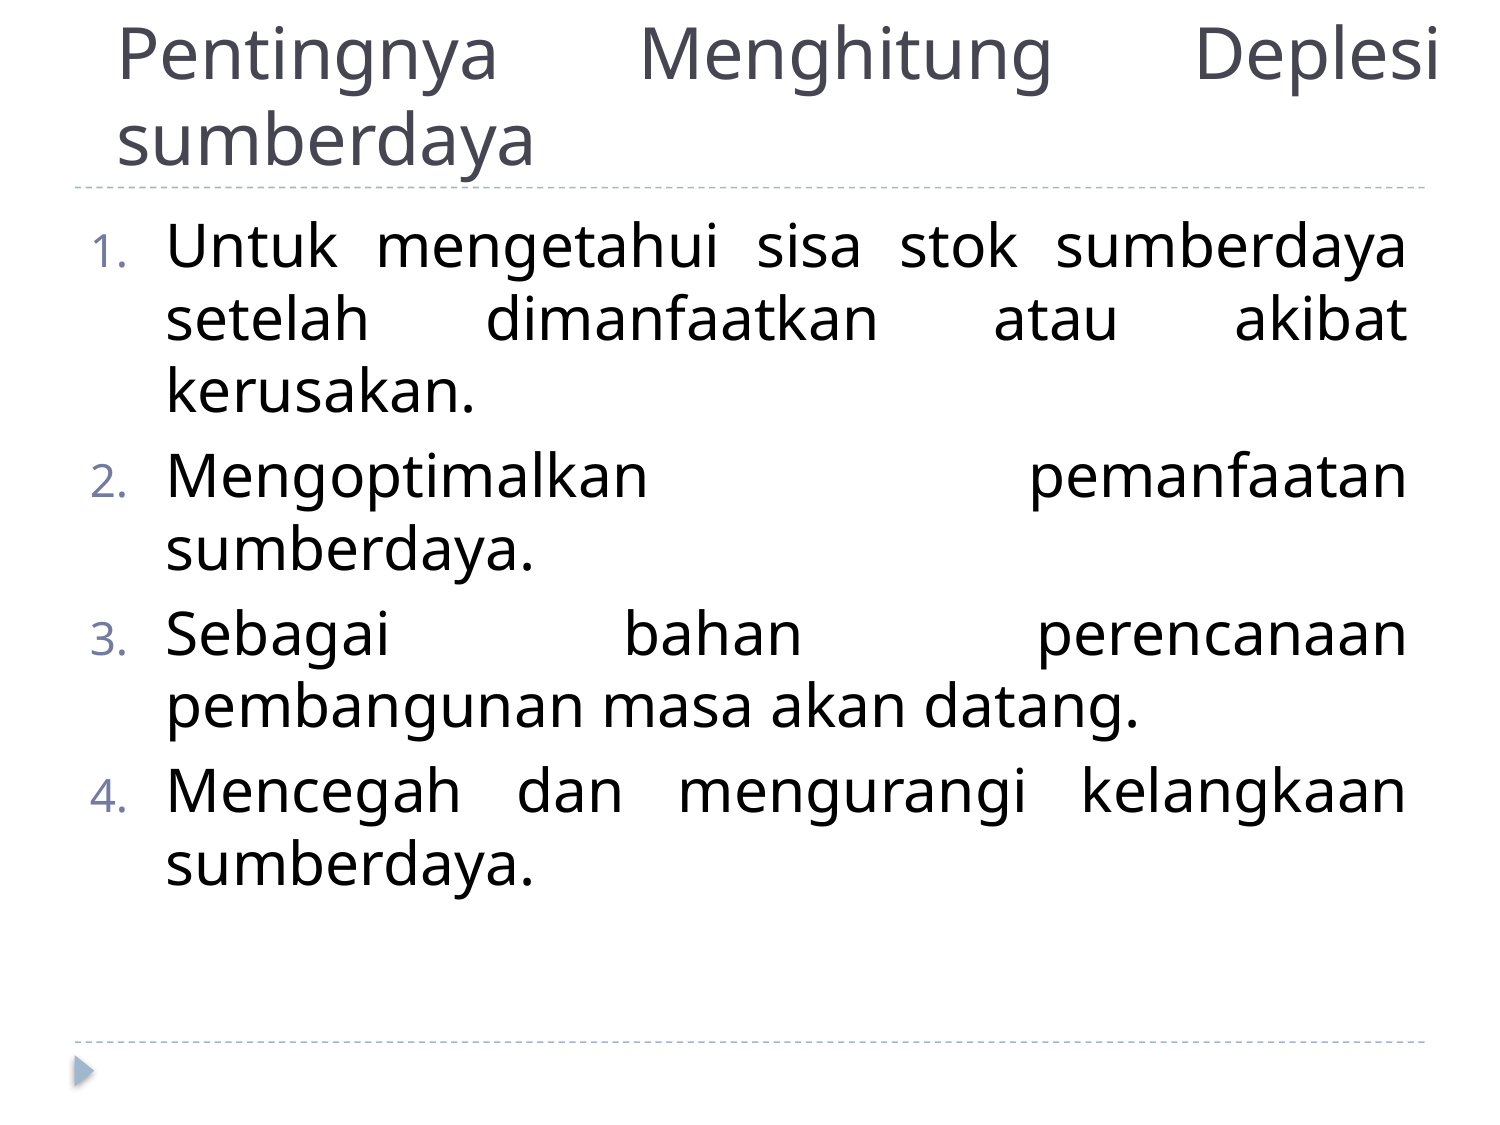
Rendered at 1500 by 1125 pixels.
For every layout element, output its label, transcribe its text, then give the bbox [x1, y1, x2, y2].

title Pentingnya Menghitung Deplesi sumberdaya [101, 0, 1458, 188]
list Untuk mengetahui sisa stok sumberdaya setelah dimanfaatkan atau akibat kerusakan. Mengoptimalkan pemanfaatan sumberdaya. Sebagai bahan perencanaan pembangunan masa akan datang. Mencegah dan mengurangi kelangkaan sumberdaya. [75, 200, 1425, 1010]
